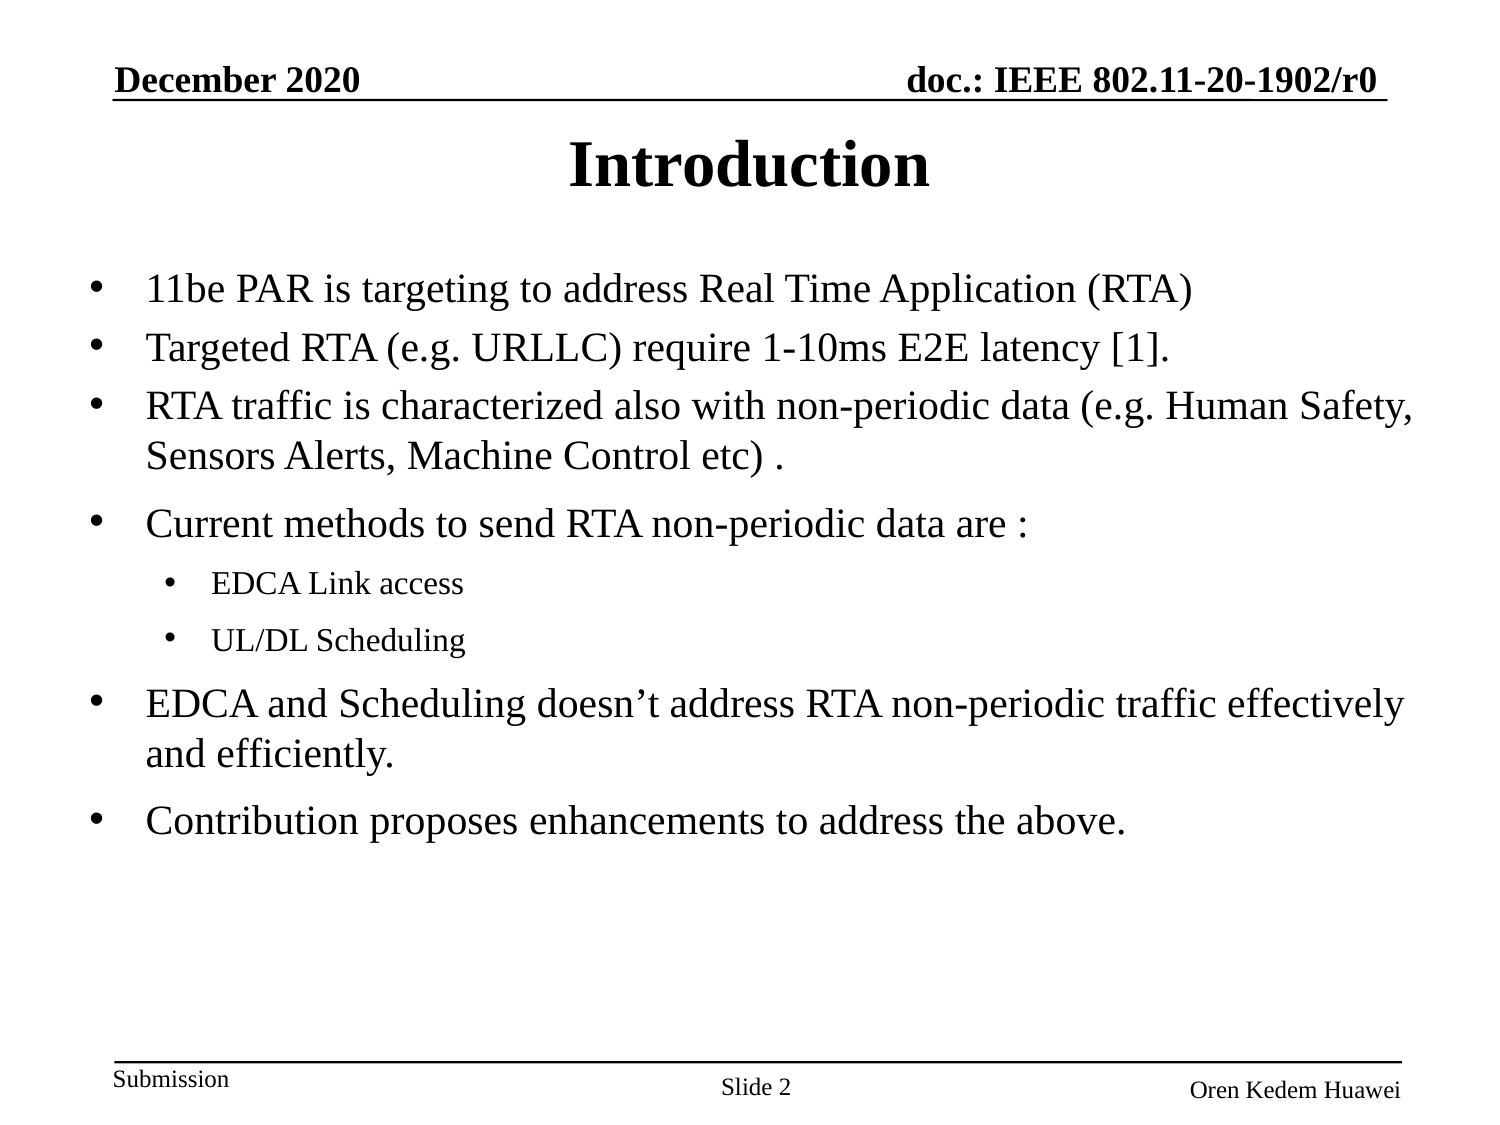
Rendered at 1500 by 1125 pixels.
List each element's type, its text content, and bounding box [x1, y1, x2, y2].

list 11be PAR is targeting to address Real Time Application (RTA) Targeted RTA (e.g. URLLC) require 1-10ms E2E latency [1]. RTA traffic is characterized also with non-periodic data (e.g. Human Safety, Sensors Alerts, Machine Control etc) . Current methods to send RTA non-periodic data are : EDCA Link access UL/DL Scheduling EDCA and Scheduling doesn’t address RTA non-periodic traffic effectively and efficiently. Contribution proposes enhancements to address the above. [74, 253, 1438, 953]
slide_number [114, 54, 368, 101]
slide_number Slide 2 [711, 1070, 801, 1101]
footer Oren Kedem Huawei [1186, 1073, 1402, 1105]
title Introduction [76, 112, 1423, 209]
